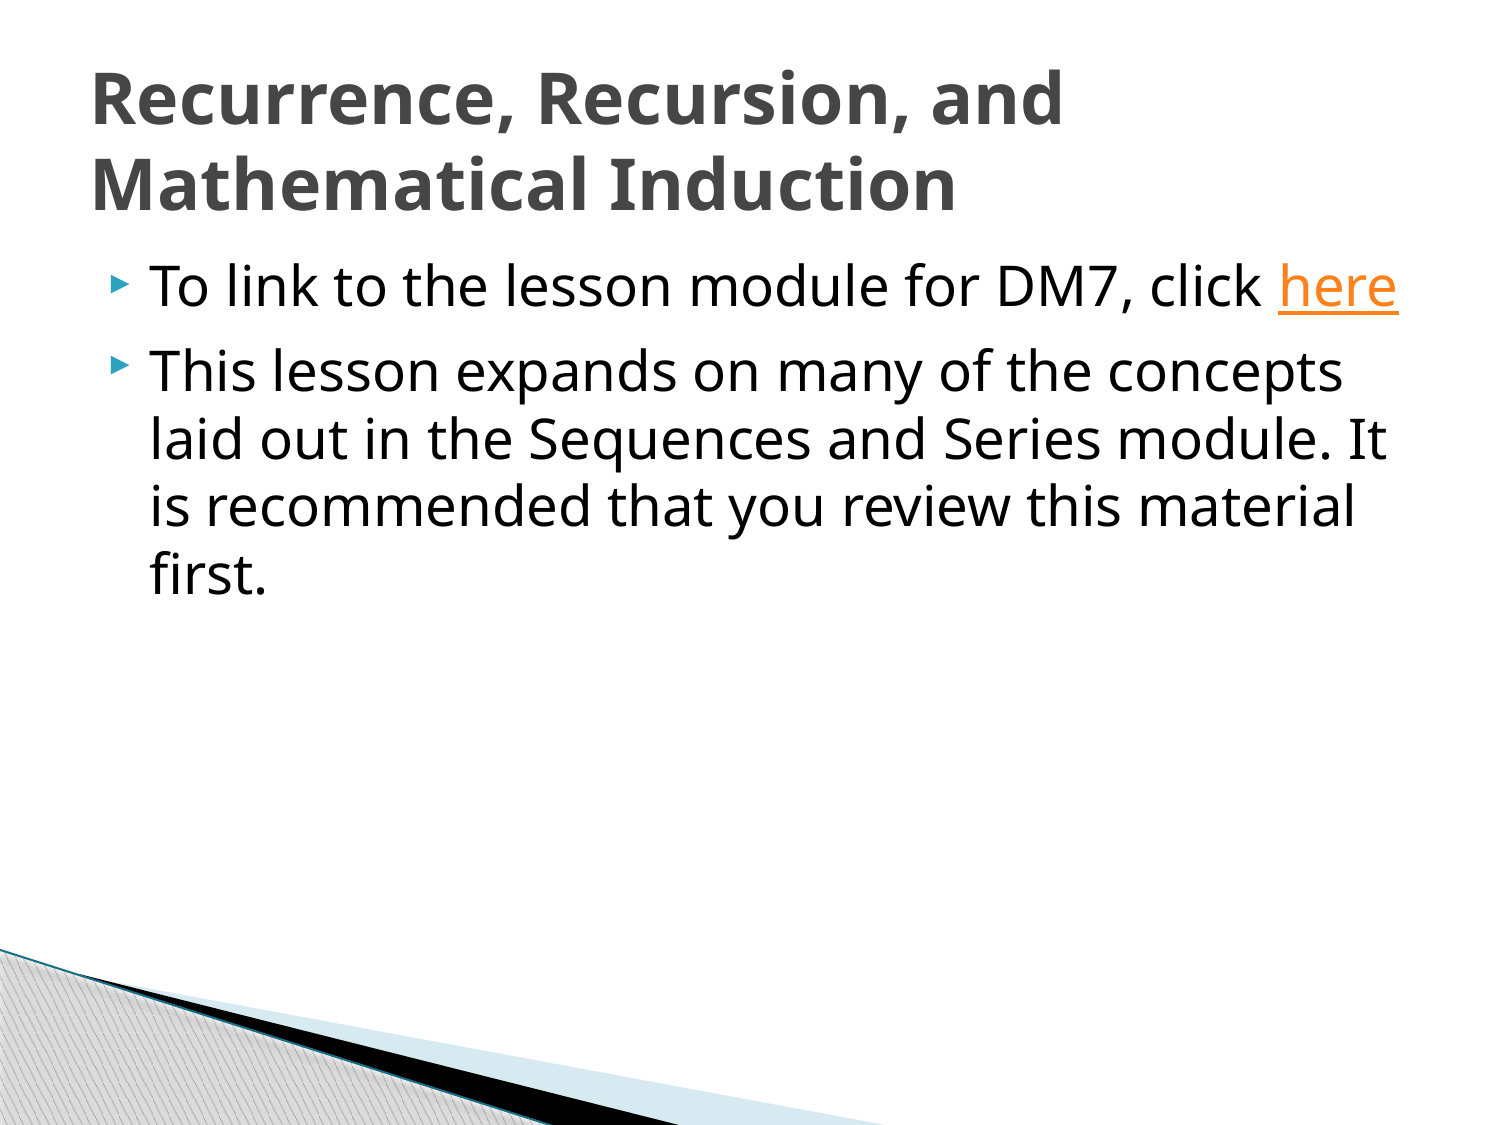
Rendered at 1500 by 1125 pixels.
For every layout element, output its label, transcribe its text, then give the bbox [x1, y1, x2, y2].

list To link to the lesson module for DM7, click here This lesson expands on many of the concepts laid out in the Sequences and Series module. It is recommended that you review this material first. [75, 243, 1425, 986]
title Recurrence, Recursion, and Mathematical Induction [75, 45, 1425, 233]
